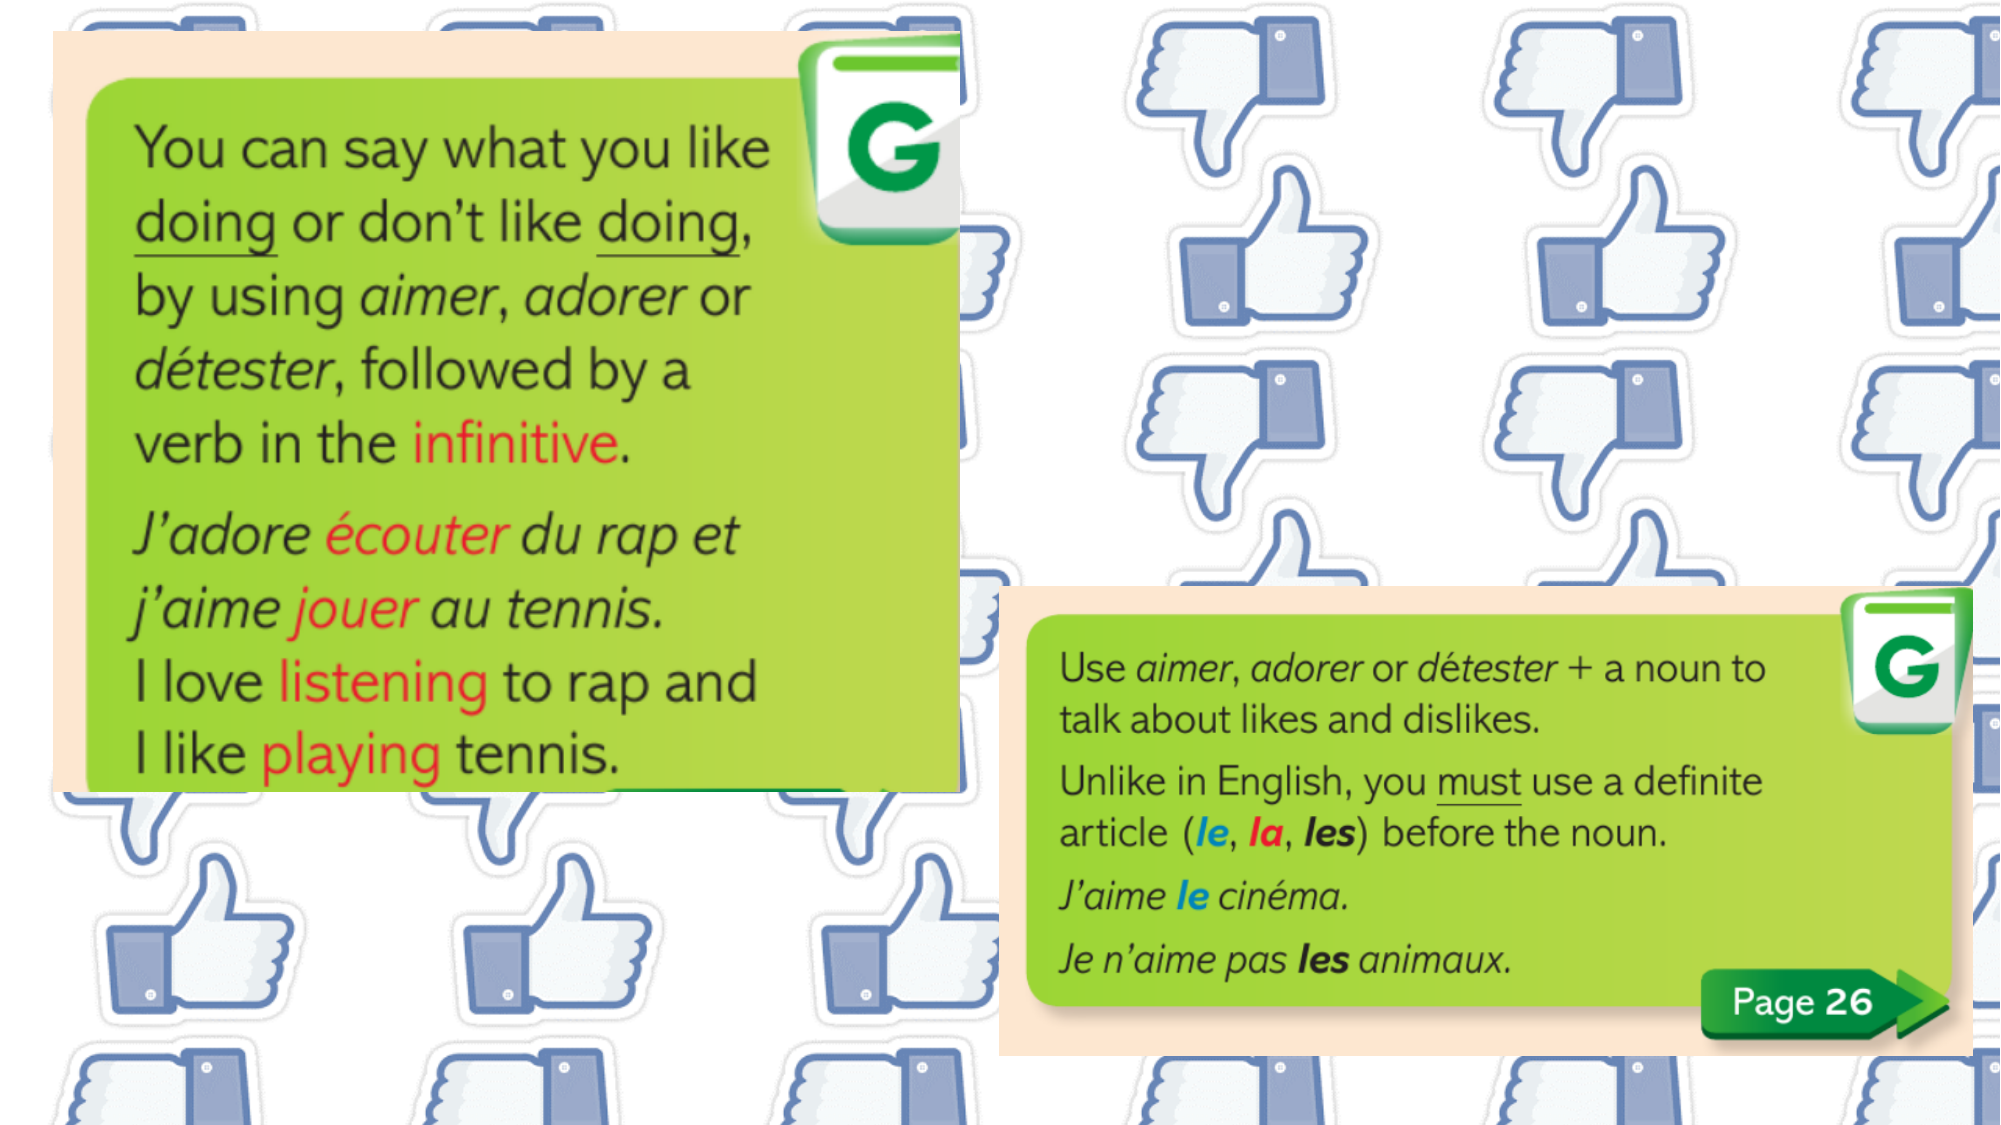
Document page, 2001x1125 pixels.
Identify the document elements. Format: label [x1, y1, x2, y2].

picture [53, 31, 960, 792]
table_cell [0, 0, 2000, 1125]
picture [999, 586, 1974, 1056]
